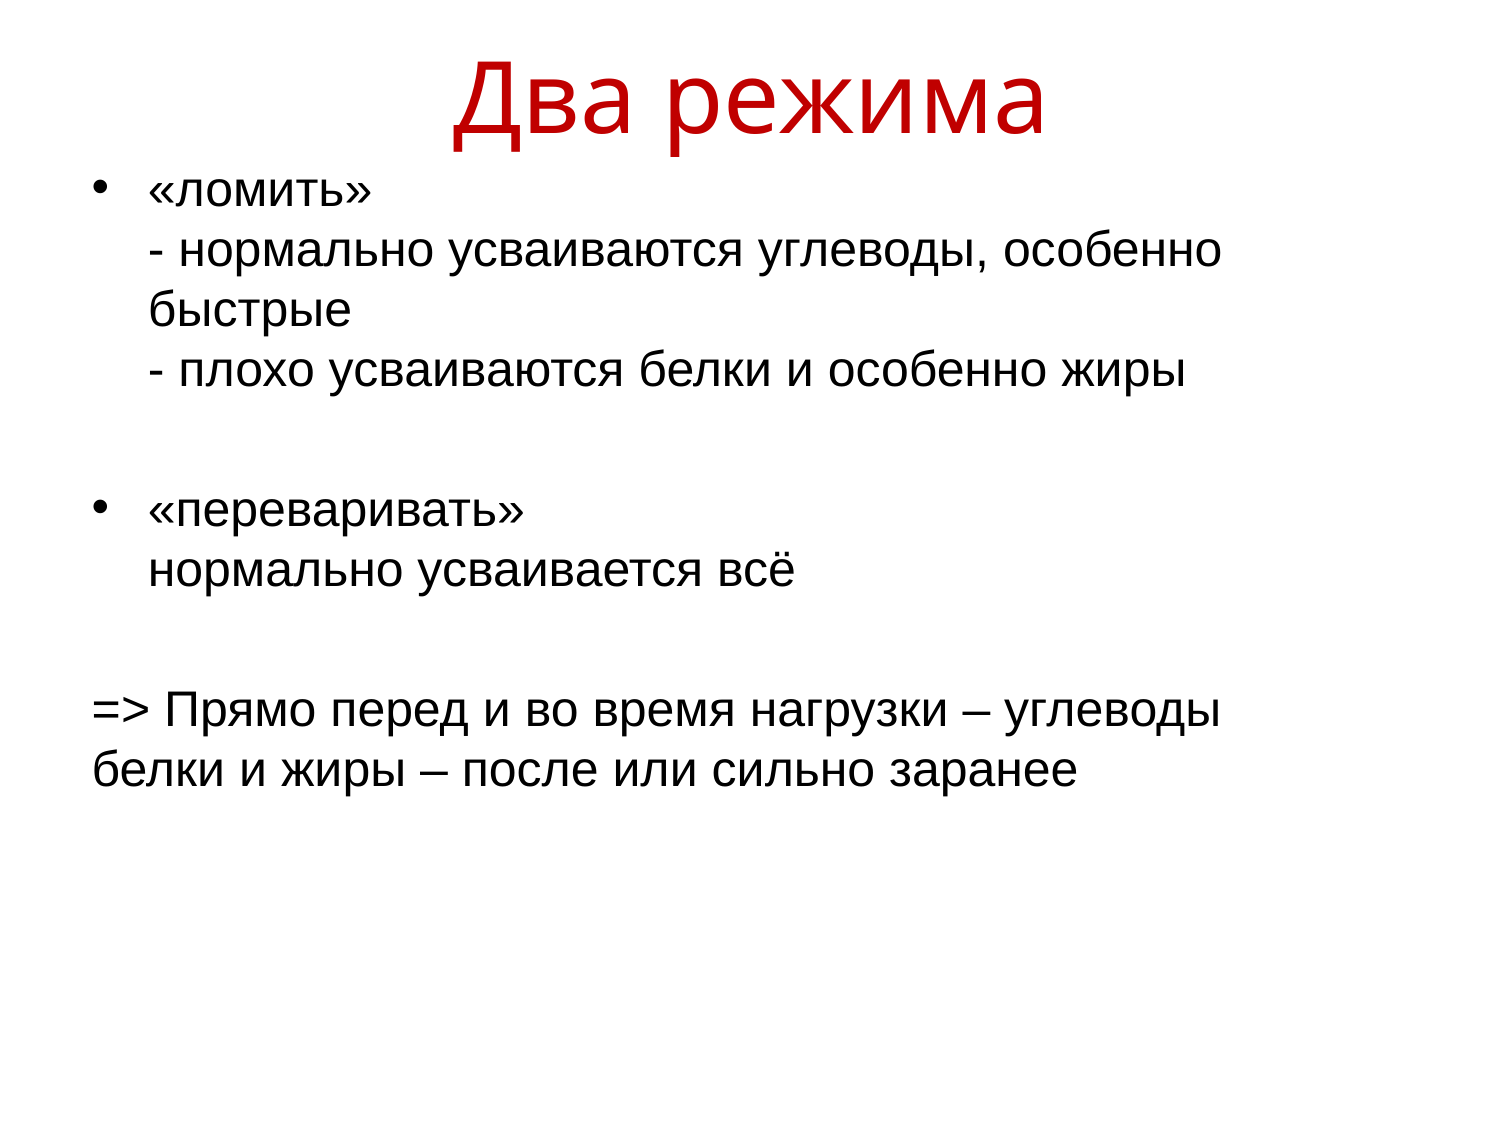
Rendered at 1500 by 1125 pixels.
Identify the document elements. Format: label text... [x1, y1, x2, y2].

list «ломить» - нормально усваиваются углеводы, особенно быстрые - плохо усваиваются белки и особенно жиры «переваривать» нормально усваивается всё => Прямо перед и во время нагрузки – углеводы белки и жиры – после или сильно заранее [76, 149, 1427, 846]
title Два режима [76, 0, 1427, 149]
